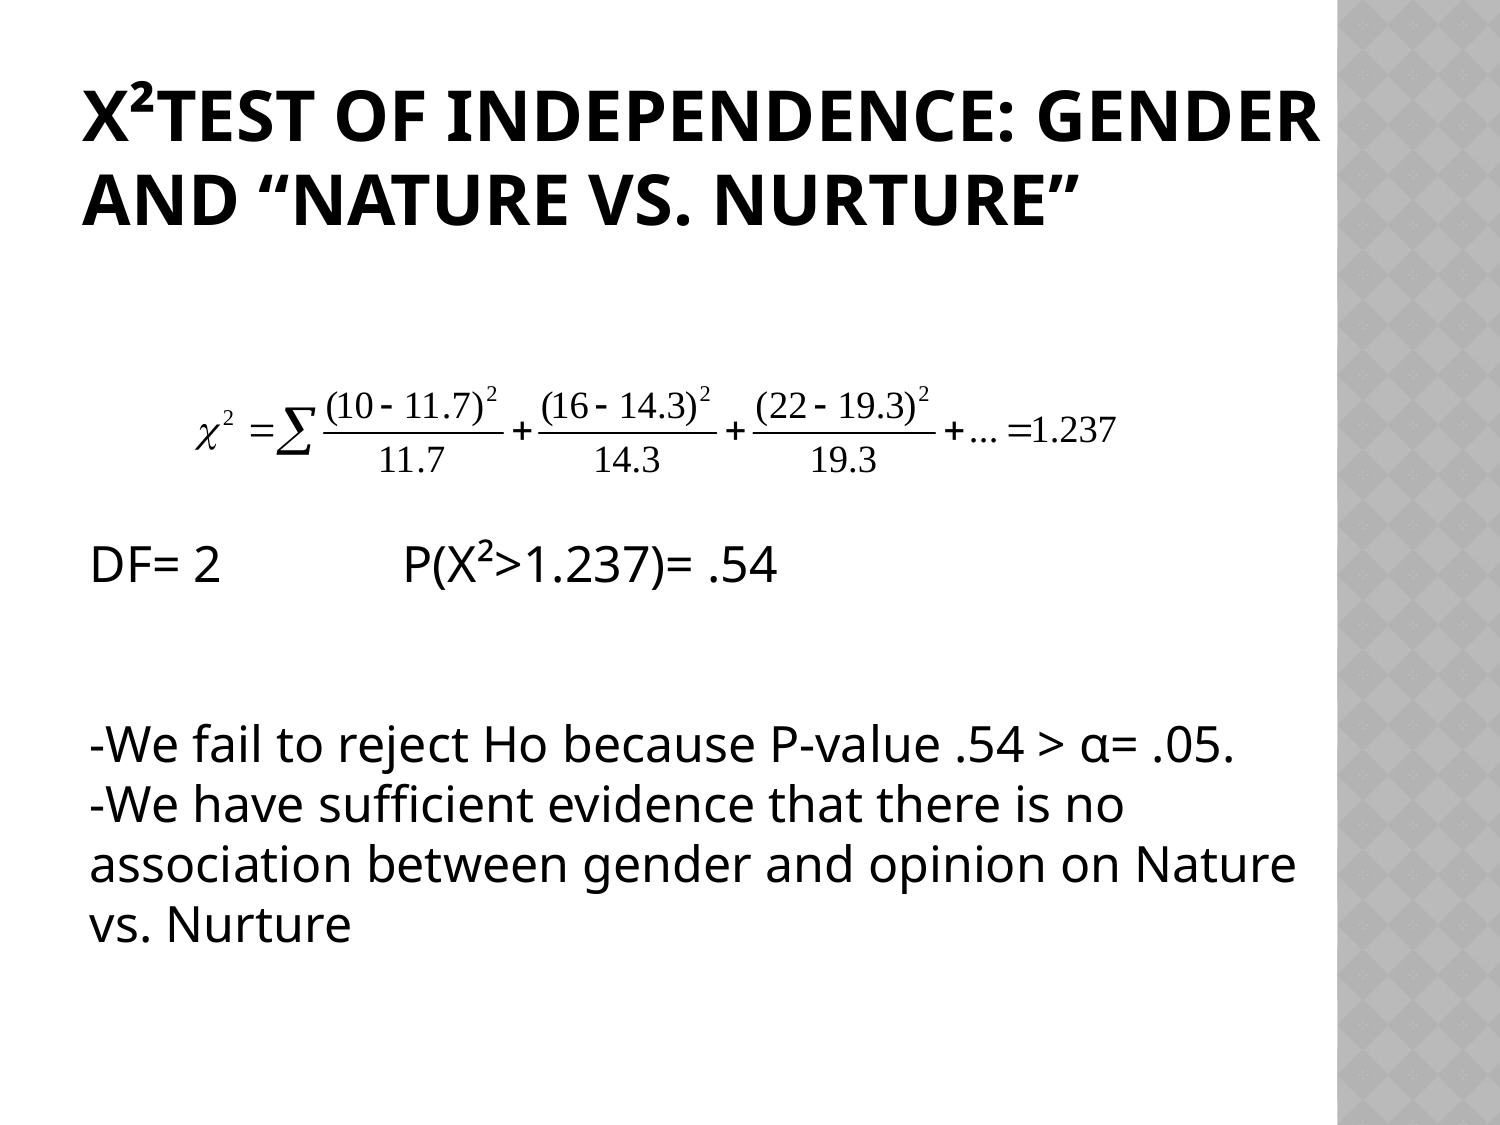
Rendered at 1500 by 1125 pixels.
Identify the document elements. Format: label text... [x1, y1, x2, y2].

text_box DF= 2 P(X²>1.237)= .54 -We fail to reject Ho because P-value .54 > α= .05. -We have sufficient evidence that there is no association between gender and opinion on Nature vs. Nurture [74, 524, 1338, 1050]
title X²Test of independence: Gender and “Nature Vs. Nurture” [75, 52, 1350, 240]
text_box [188, 374, 1125, 482]
